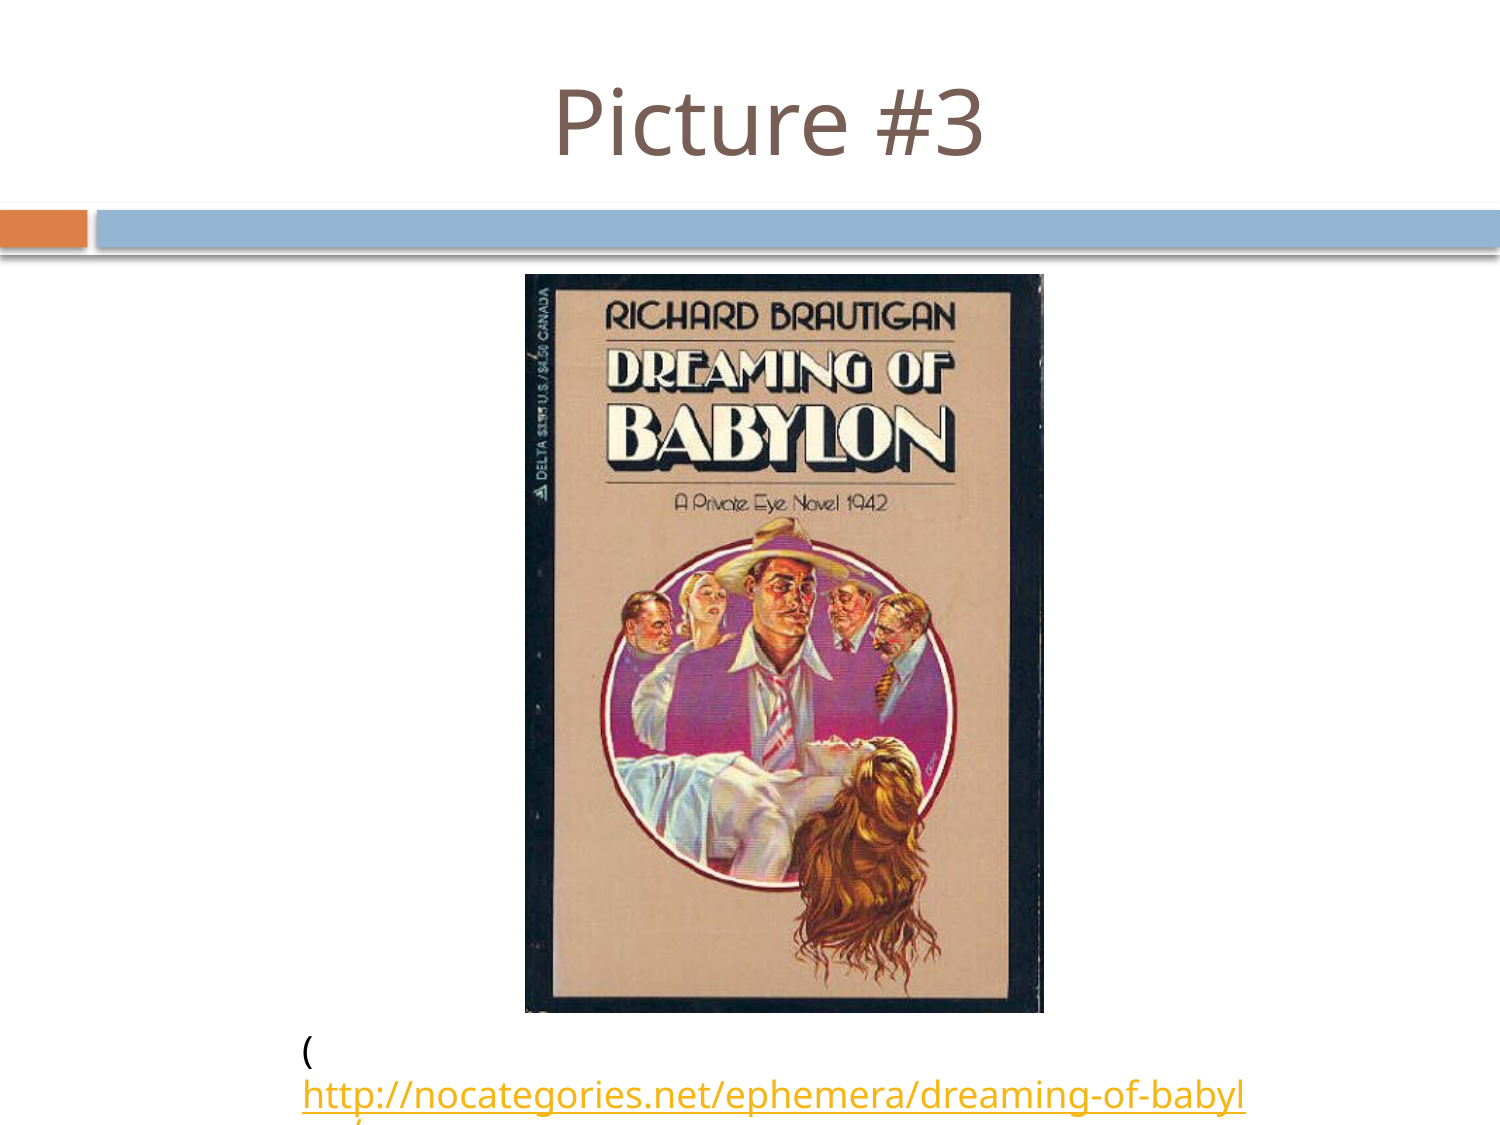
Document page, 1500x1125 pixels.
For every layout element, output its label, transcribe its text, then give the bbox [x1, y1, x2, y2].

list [524, 274, 1044, 1013]
text_box (http://nocategories.net/ephemera/dreaming-of-babylon/) [287, 1018, 1263, 1125]
title Picture #3 [100, 37, 1438, 200]
